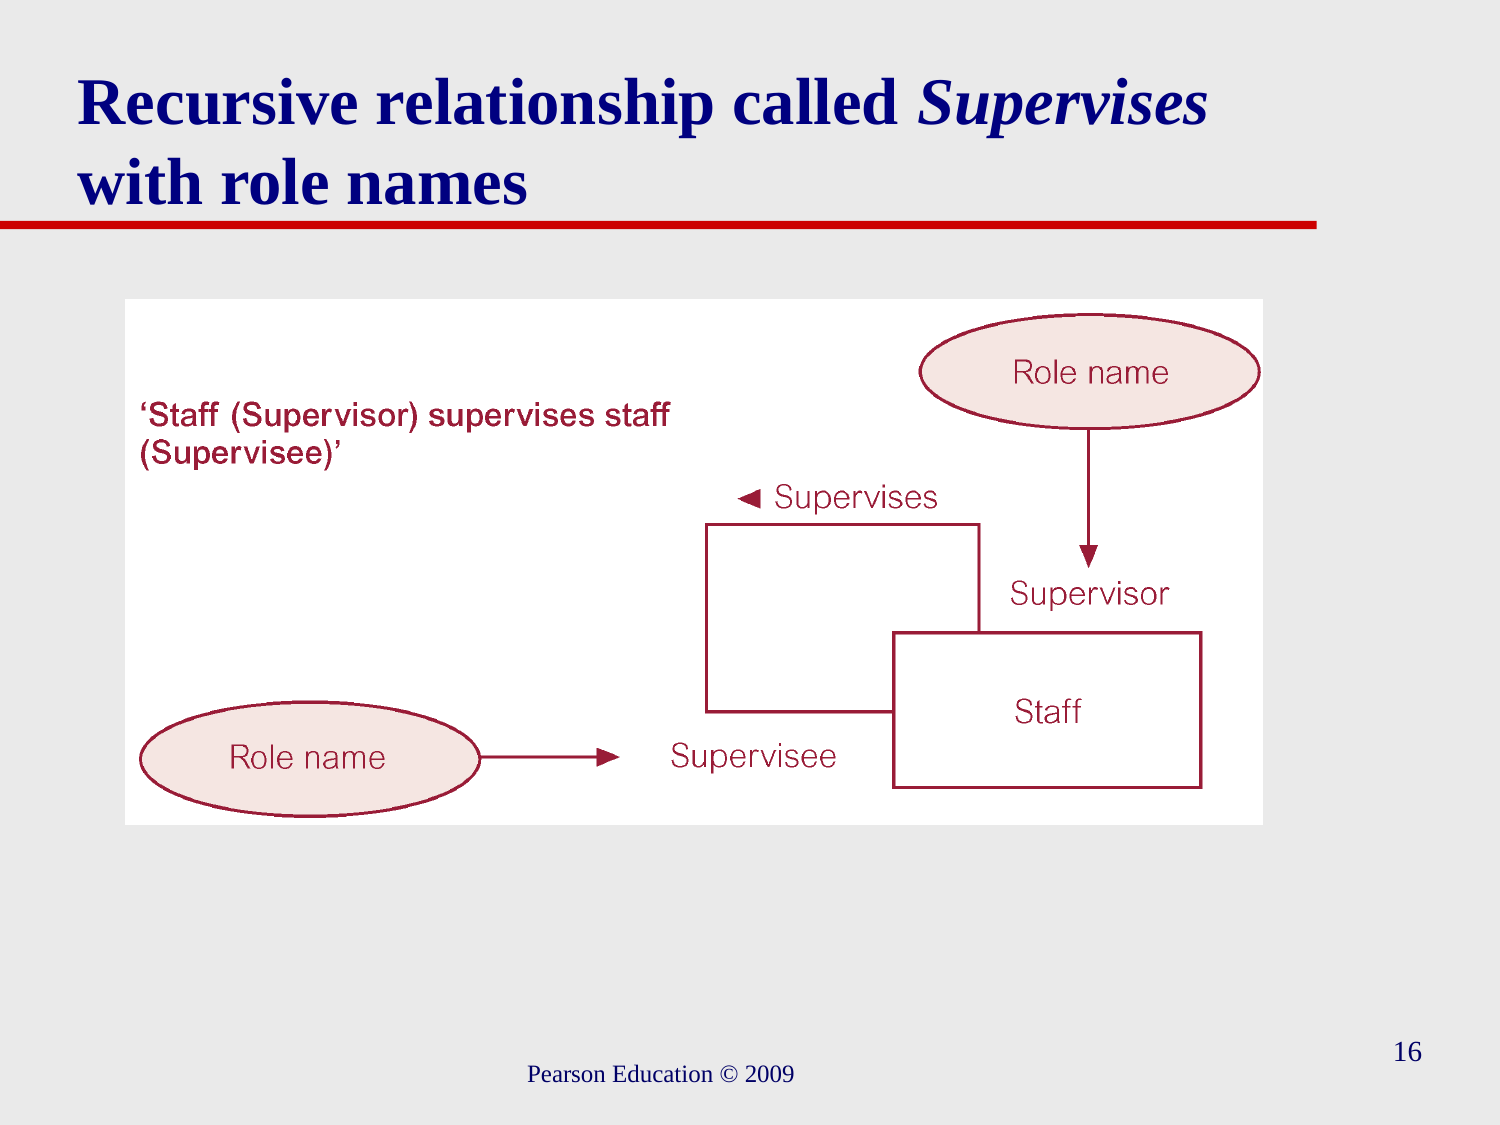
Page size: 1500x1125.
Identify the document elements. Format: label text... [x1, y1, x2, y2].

text_box Pearson Education © 2009 [512, 1050, 1038, 1095]
title Recursive relationship called Supervises with role names [62, 43, 1338, 226]
picture [124, 299, 1263, 825]
slide_number 16 [1125, 1012, 1438, 1088]
